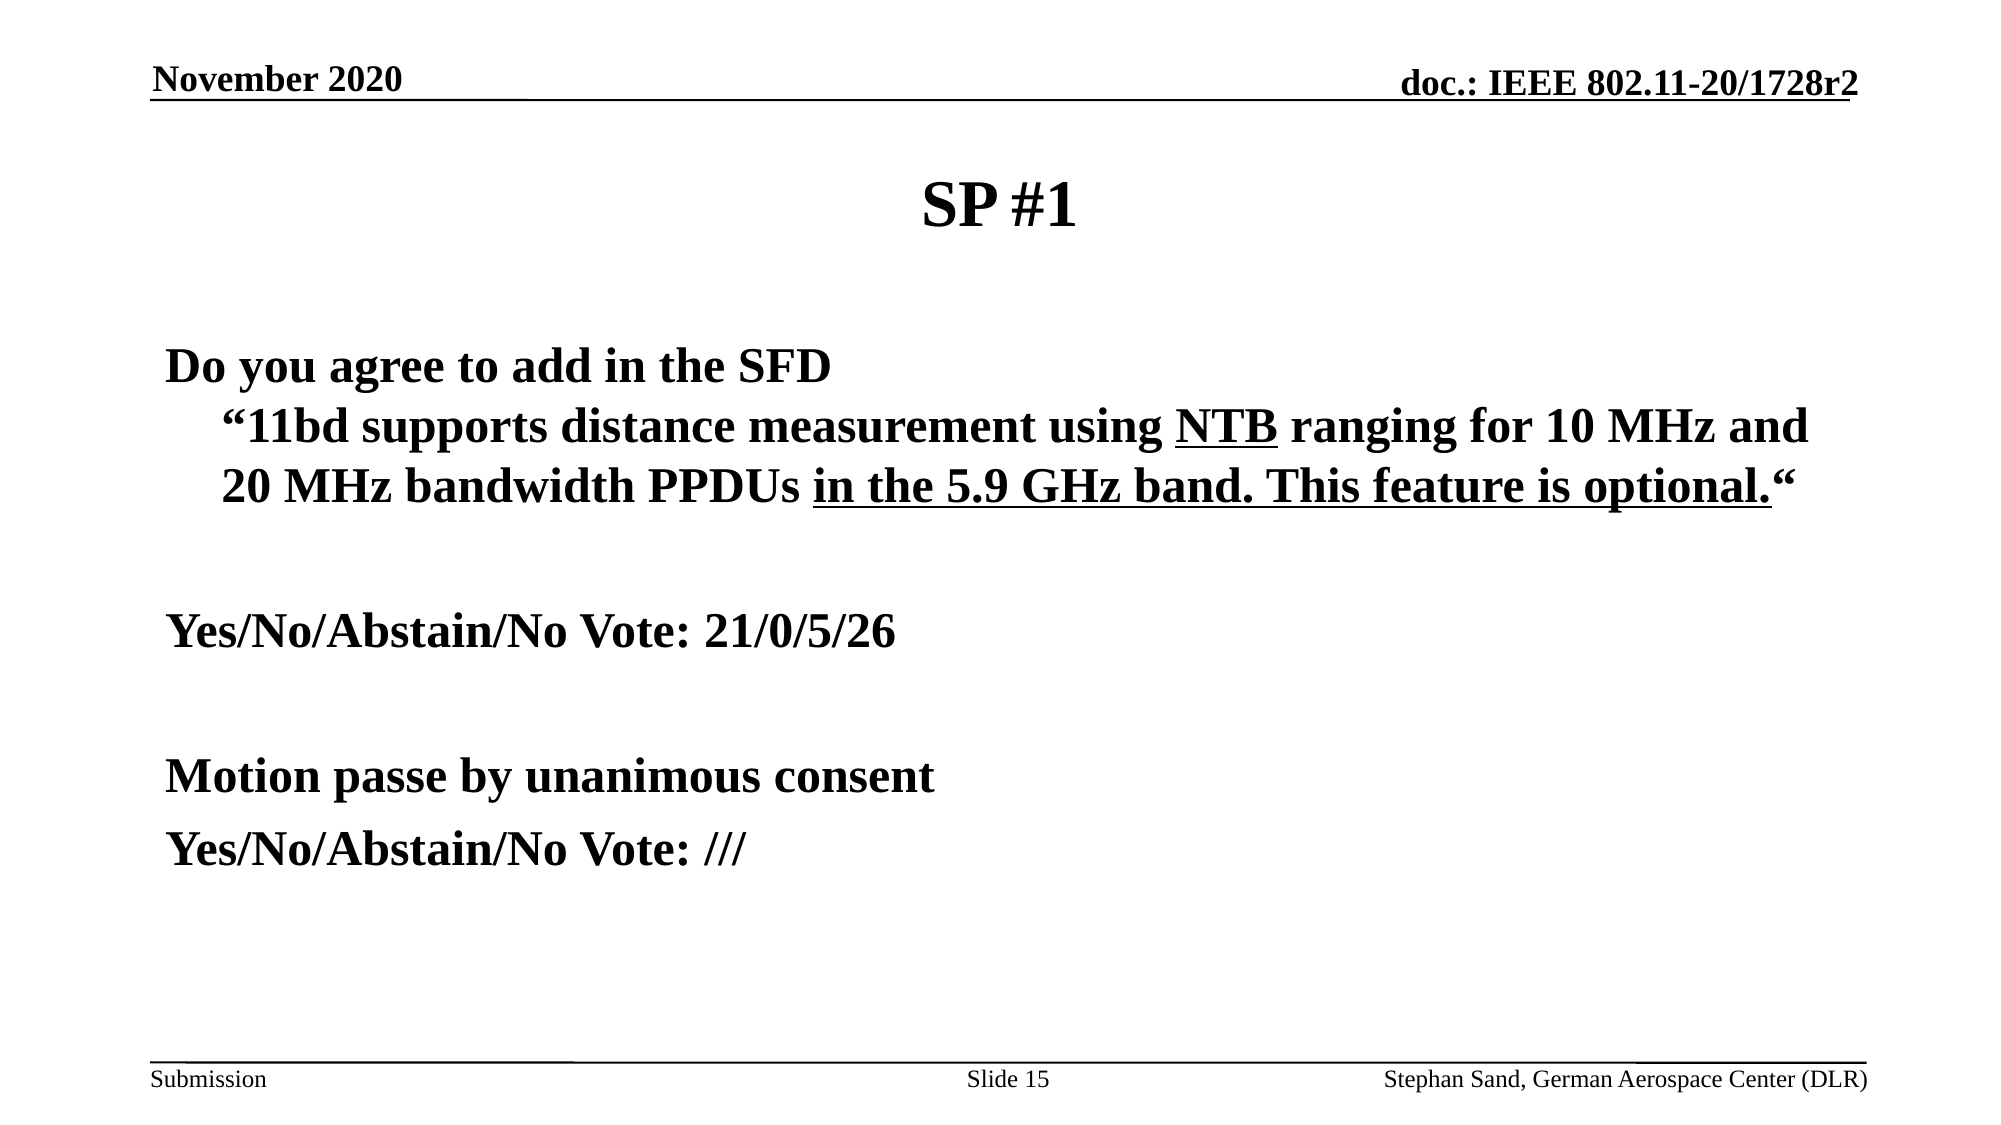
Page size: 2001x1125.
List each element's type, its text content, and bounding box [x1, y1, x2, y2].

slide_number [152, 54, 563, 100]
slide_number Slide 15 [950, 1061, 1067, 1123]
title SP #1 [149, 112, 1850, 288]
list Do you agree to add in the SFD “11bd supports distance measurement using NTB ranging for 10 MHz and 20 MHz bandwidth PPDUs in the 5.9 GHz band. This feature is optional.“ Yes/No/Abstain/No Vote: 21/0/5/26 Motion passe by unanimous consent Yes/No/Abstain/No Vote: /// [149, 324, 1850, 1000]
footer Stephan Sand, German Aerospace Center (DLR) [1171, 1061, 1869, 1093]
